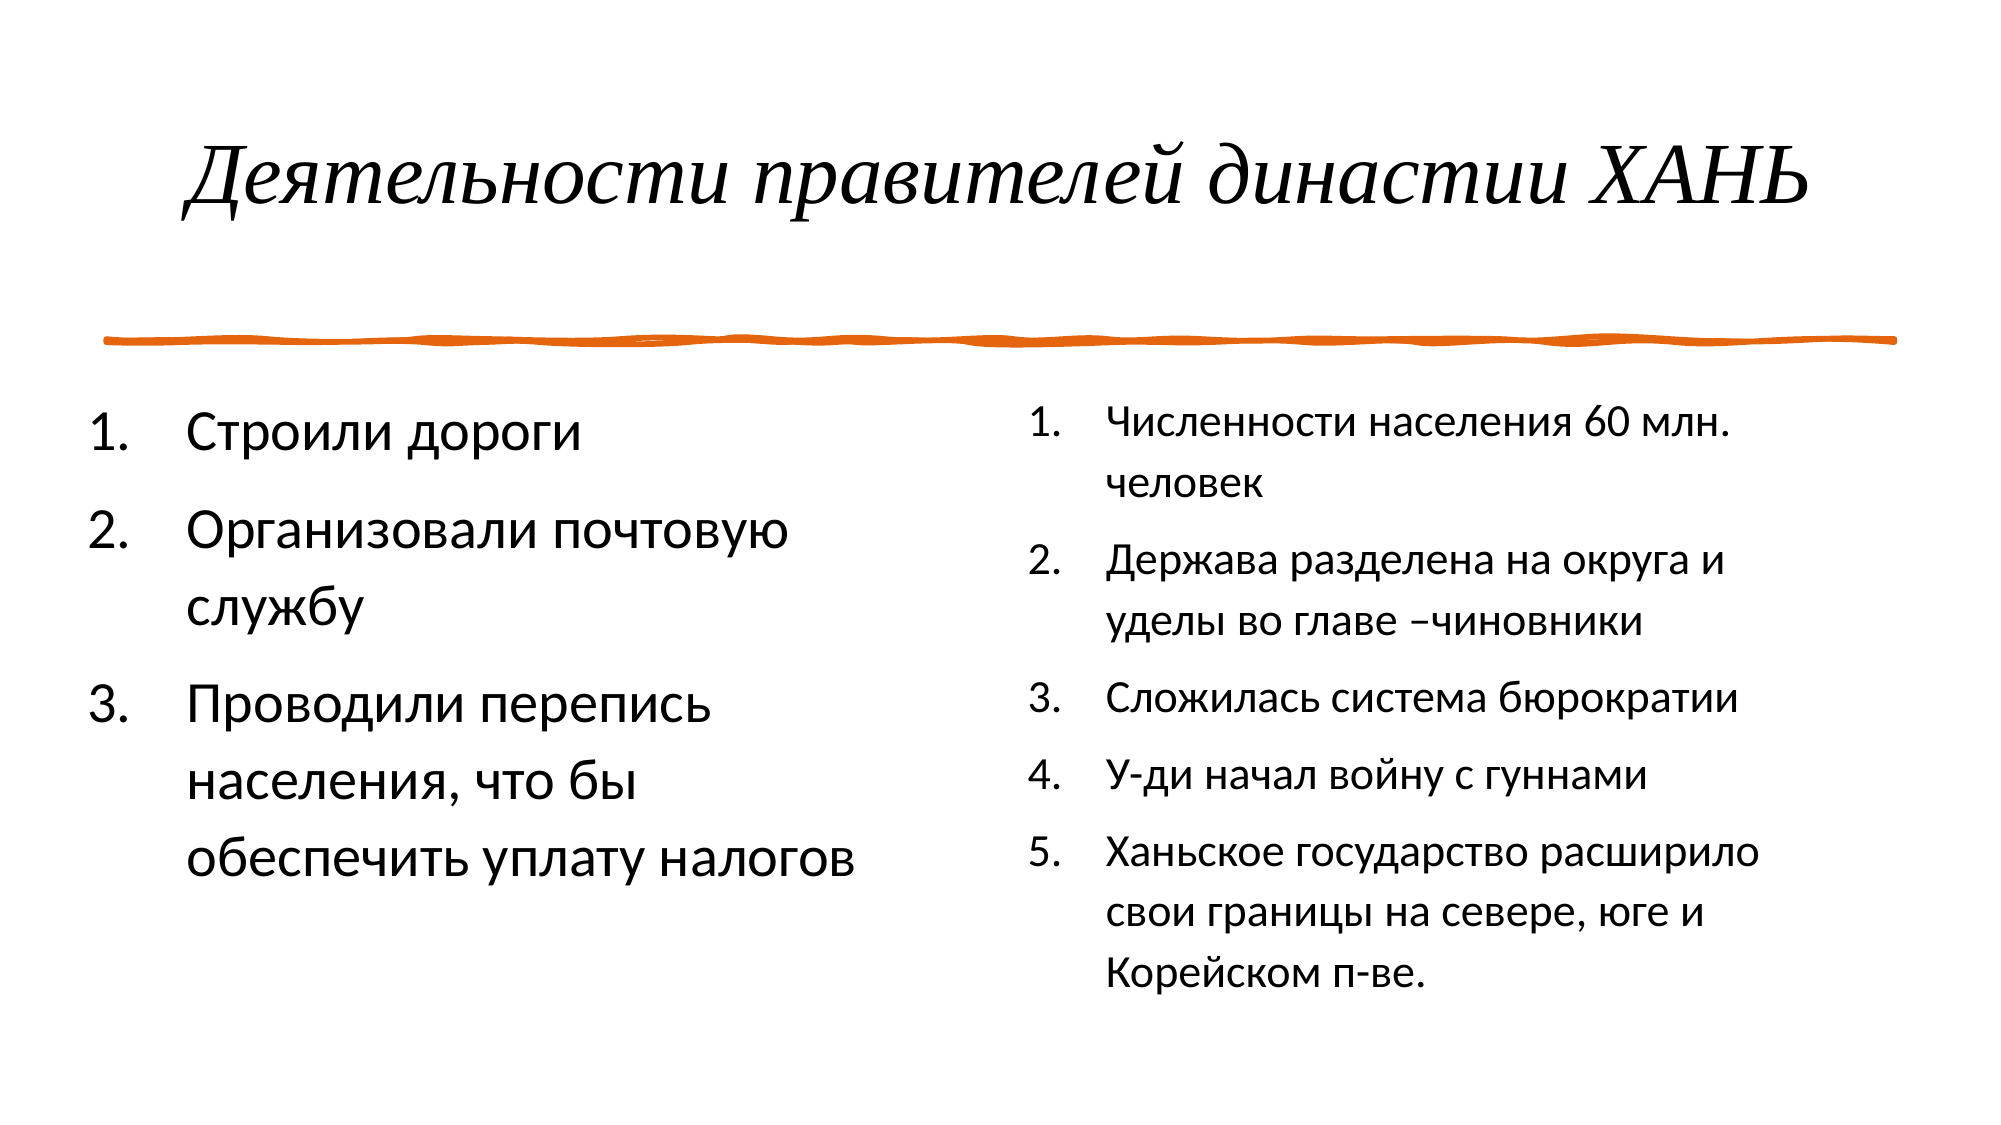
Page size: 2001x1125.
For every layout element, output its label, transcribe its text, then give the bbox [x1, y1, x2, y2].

list Численности населения 60 млн. человек Держава разделена на округа и уделы во главе –чиновники Сложилась система бюрократии У-ди начал войну с гуннами Ханьское государство расширило свои границы на севере, юге и Корейском п-ве. [1012, 378, 1863, 1014]
title Деятельности правителей династии ХАНЬ [137, 59, 1863, 278]
list Строили дороги Организовали почтовую службу Проводили перепись населения, что бы обеспечить уплату налогов [72, 378, 923, 1014]
